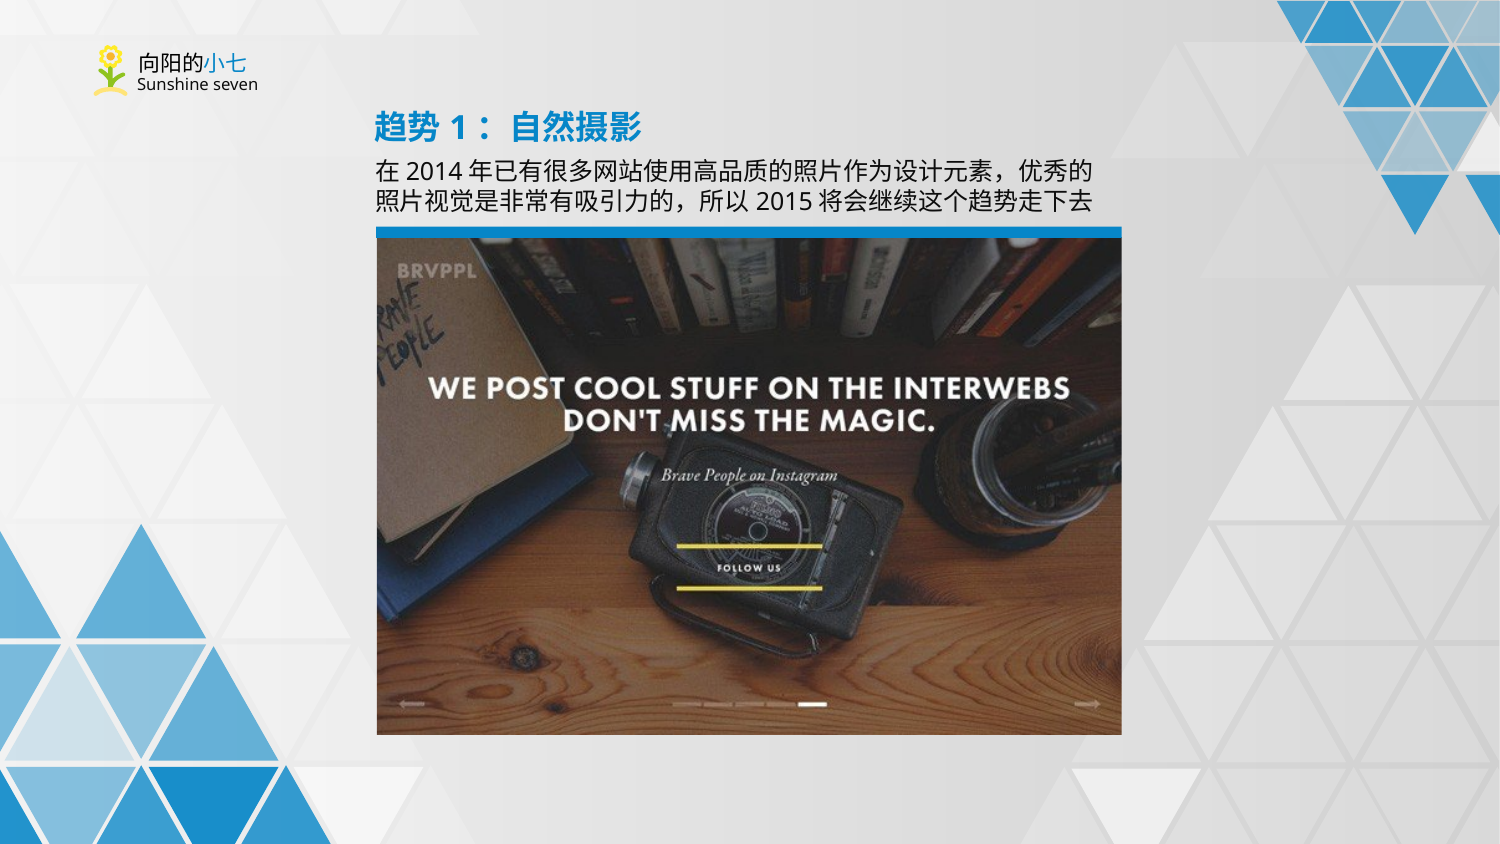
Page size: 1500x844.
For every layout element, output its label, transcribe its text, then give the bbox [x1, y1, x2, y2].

text_box [374, 225, 1124, 240]
text_box 趋势1：自然摄影 [360, 98, 1024, 148]
picture [376, 239, 1122, 735]
text_box 在2014年已有很多网站使用高品质的照片作为设计元素，优秀的照片视觉是非常有吸引力的，所以2015将会继续这个趋势走下去 [360, 148, 1122, 223]
